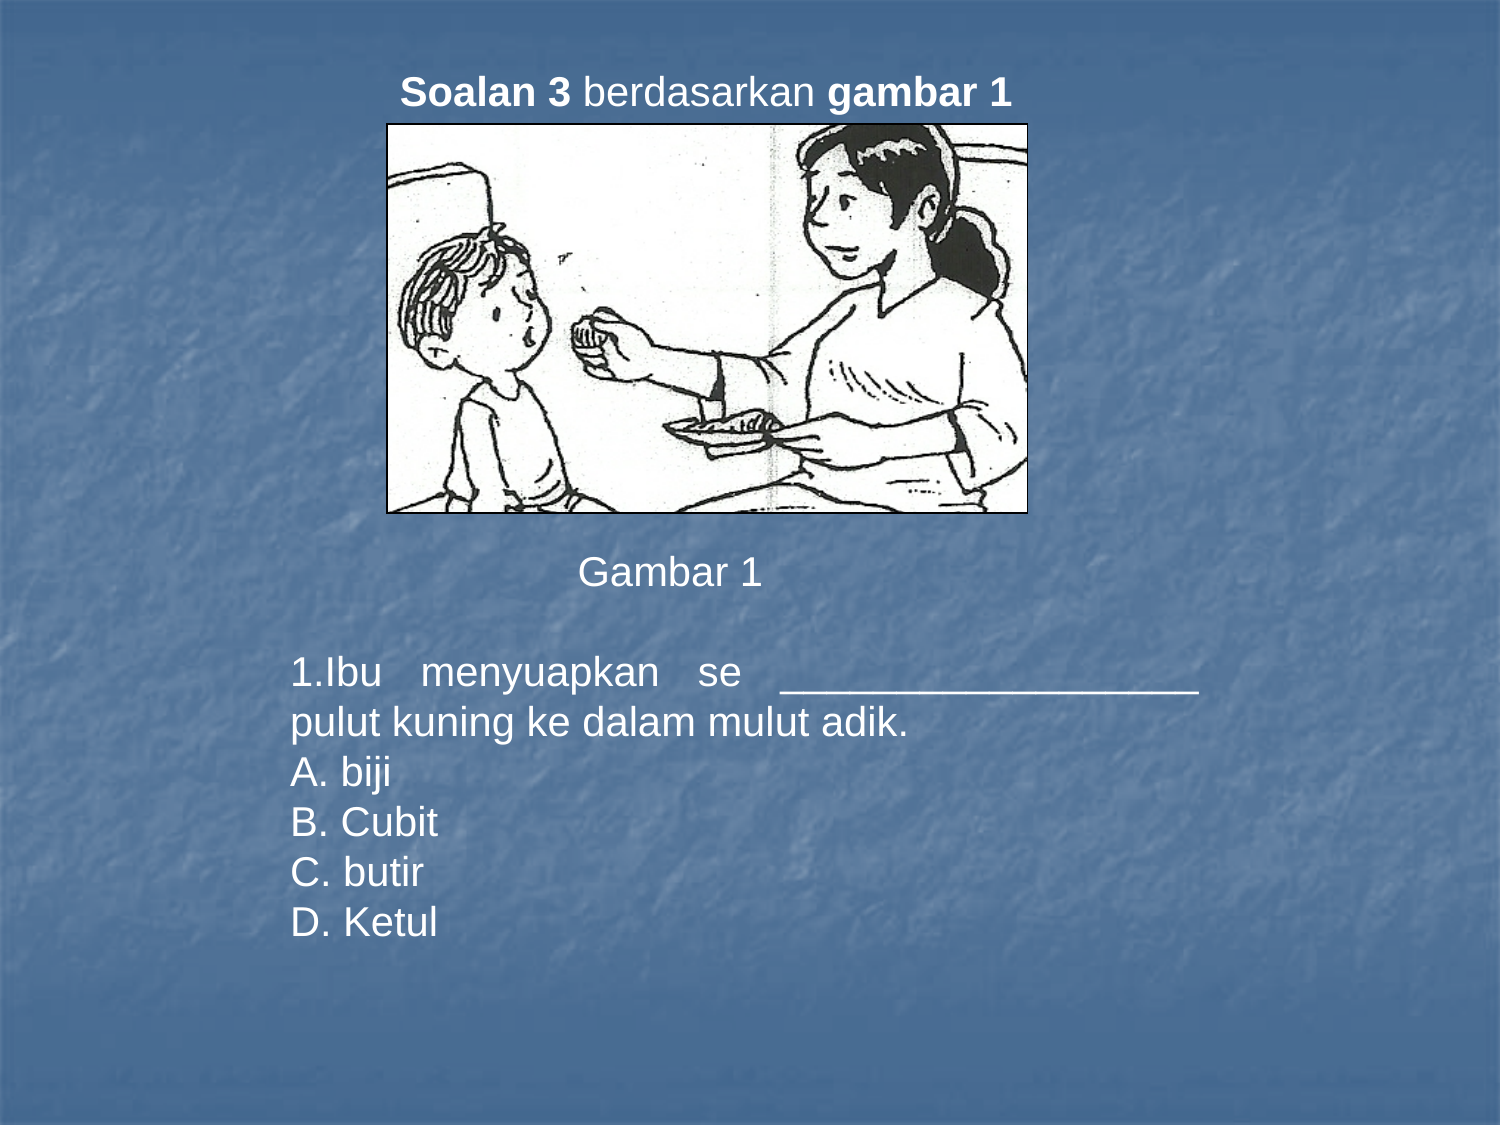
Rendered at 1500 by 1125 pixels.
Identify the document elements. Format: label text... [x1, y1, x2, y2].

text_box Gambar 1 Ibu menyuapkan se __________________ pulut kuning ke dalam mulut adik. A. biji B. Cubit C. butir D. Ketul [274, 489, 1214, 945]
picture [387, 124, 1028, 513]
text_box Soalan 3 berdasarkan gambar 1 [281, 57, 1028, 168]
